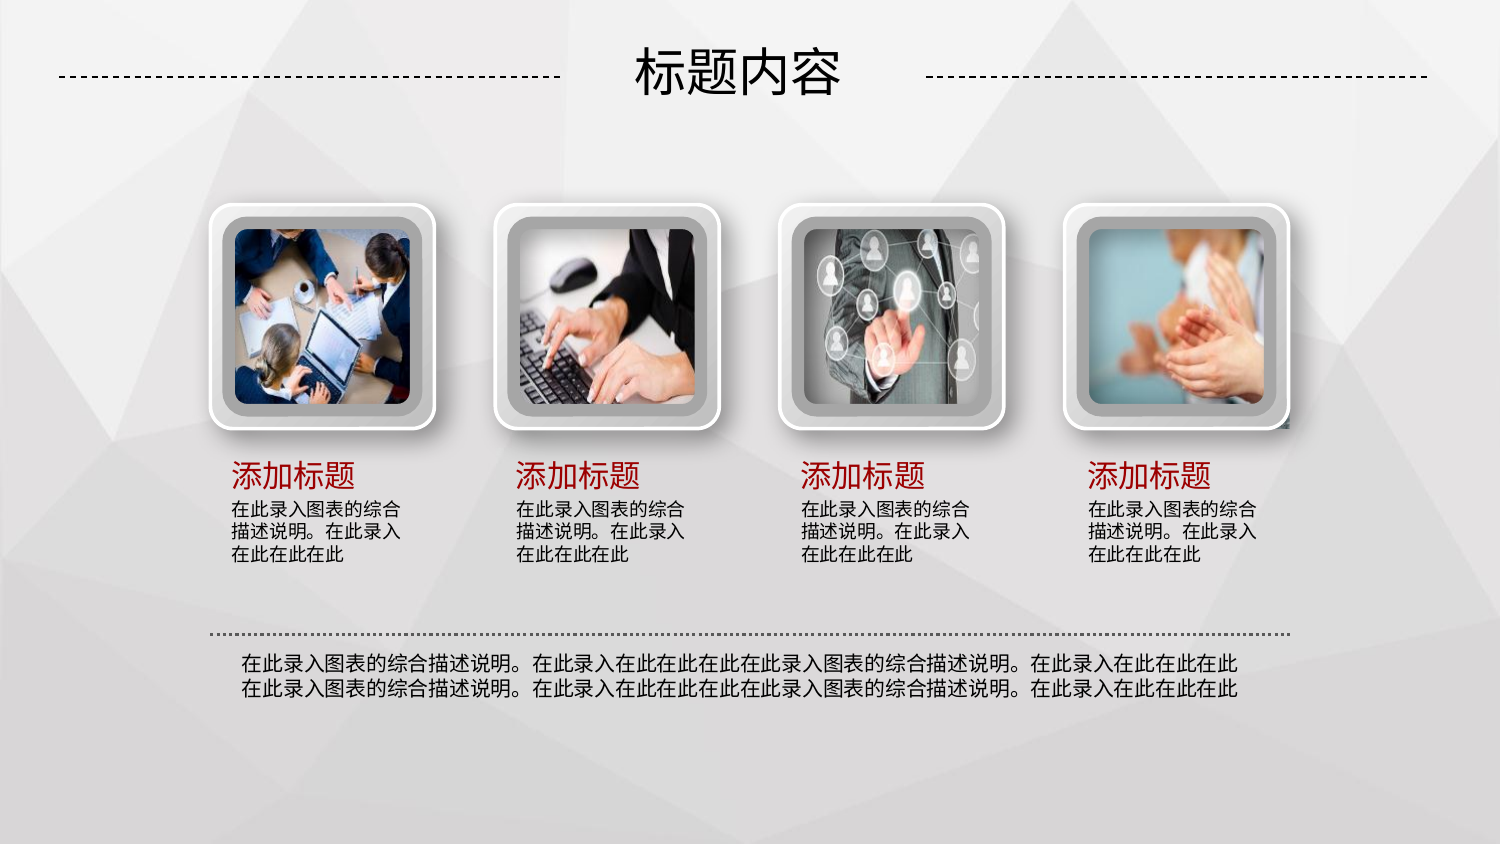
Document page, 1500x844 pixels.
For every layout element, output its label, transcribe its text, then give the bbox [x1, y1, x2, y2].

picture [0, 0, 1500, 844]
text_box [1072, 448, 1285, 574]
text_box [495, 204, 720, 429]
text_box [779, 204, 1005, 429]
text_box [785, 448, 998, 574]
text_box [216, 448, 429, 574]
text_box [501, 448, 714, 574]
text_box 在此录入图表的综合描述说明。在此录入在此在此在此在此录入图表的综合描述说明。在此录入在此在此在此在此录入图表的综合描述说明。在此录入在此在此在此在此录入图表的综合描述说明。在此录入在此在此在此 [230, 644, 1270, 756]
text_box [1064, 204, 1290, 429]
text_box 标题内容 [608, 32, 868, 110]
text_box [210, 204, 435, 429]
